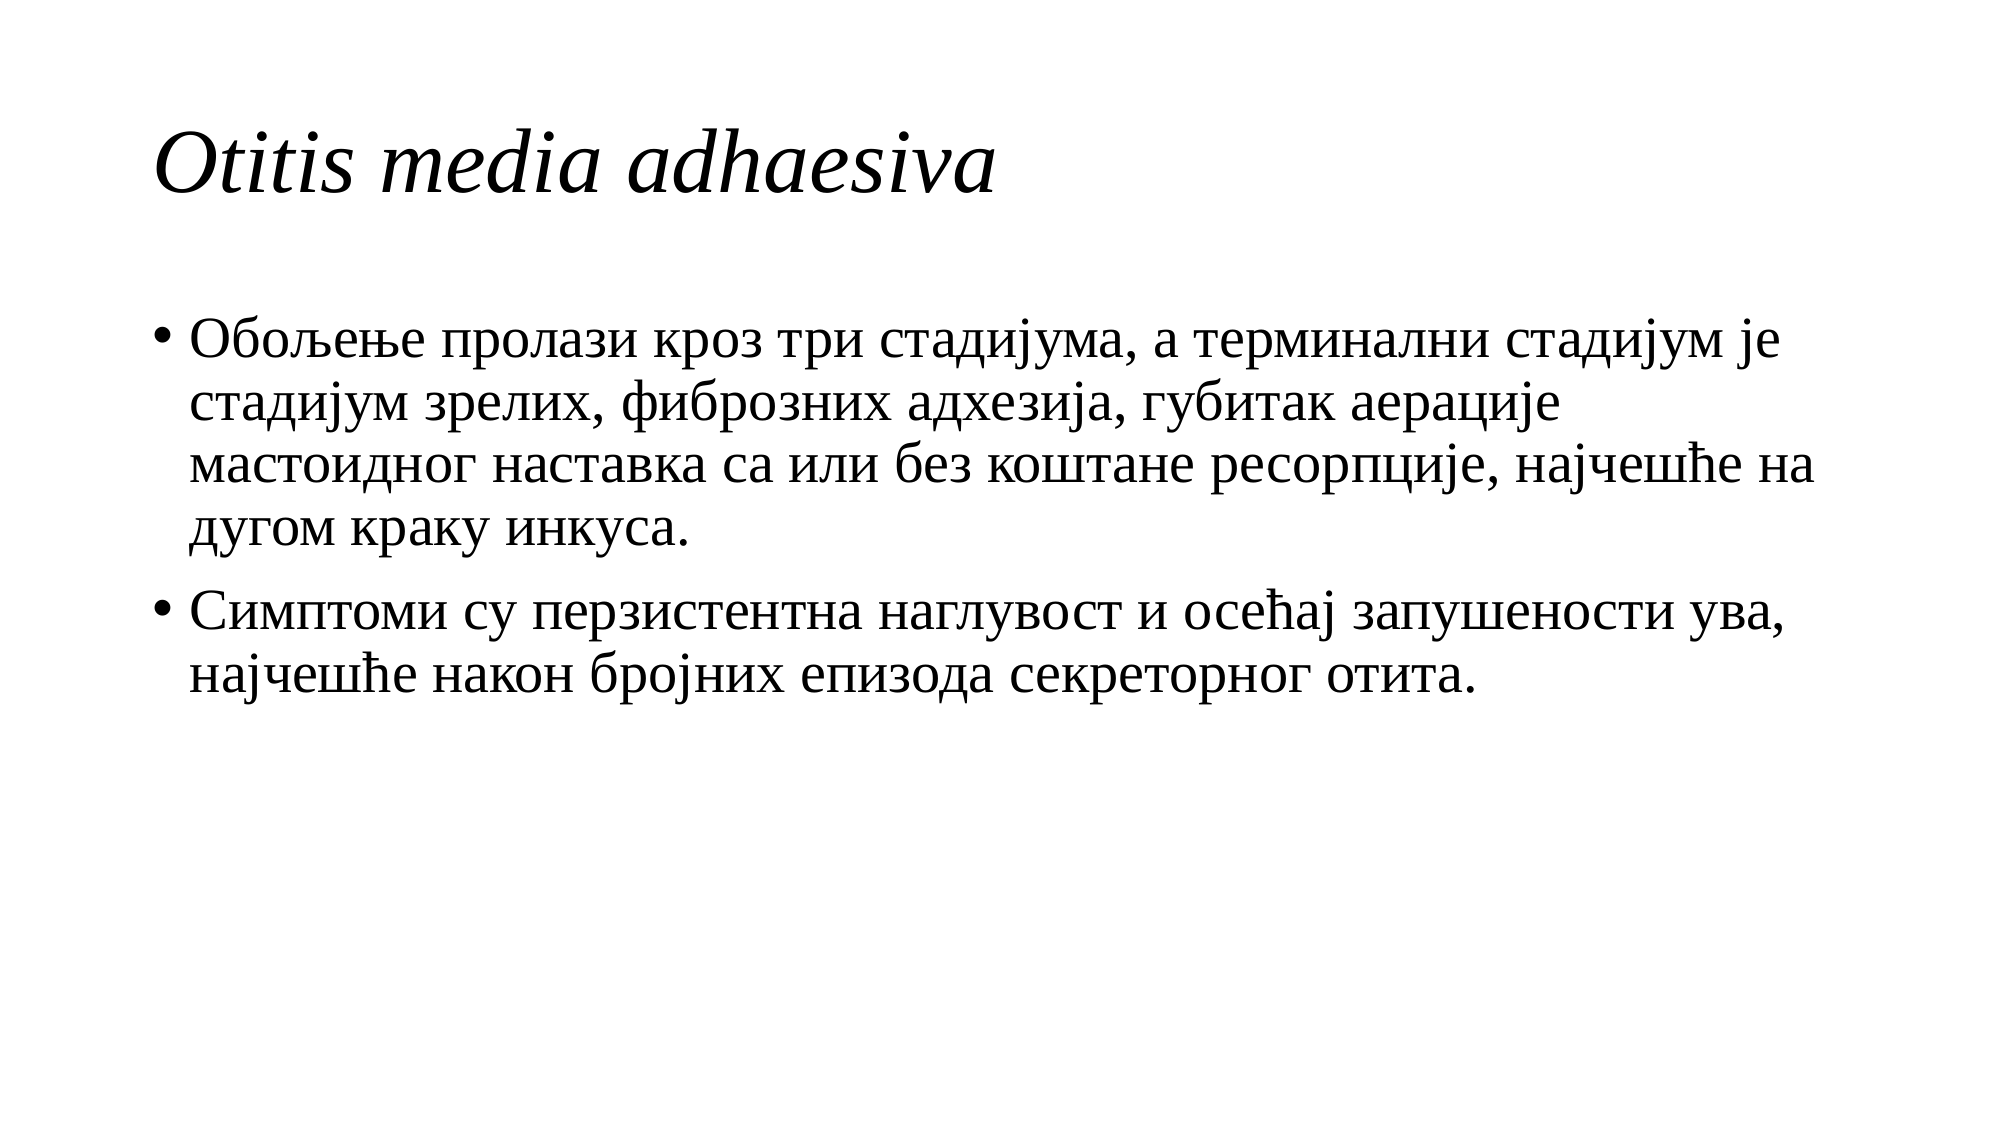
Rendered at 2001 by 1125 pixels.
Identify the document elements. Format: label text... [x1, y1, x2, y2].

title Otitis media adhaesiva [137, 59, 1863, 278]
list Обољење пролази кроз три стадијума, а терминални стадијум је стадијум зрелих, фиброзних адхезија, губитак аерације мастоидног наставка са или без коштане ресорпције, најчешће на дугом краку инкуса. Симптоми су перзистентна наглувост и осећај запушености ува, најчешће након бројних епизода секреторног отита. [137, 299, 1863, 1014]
